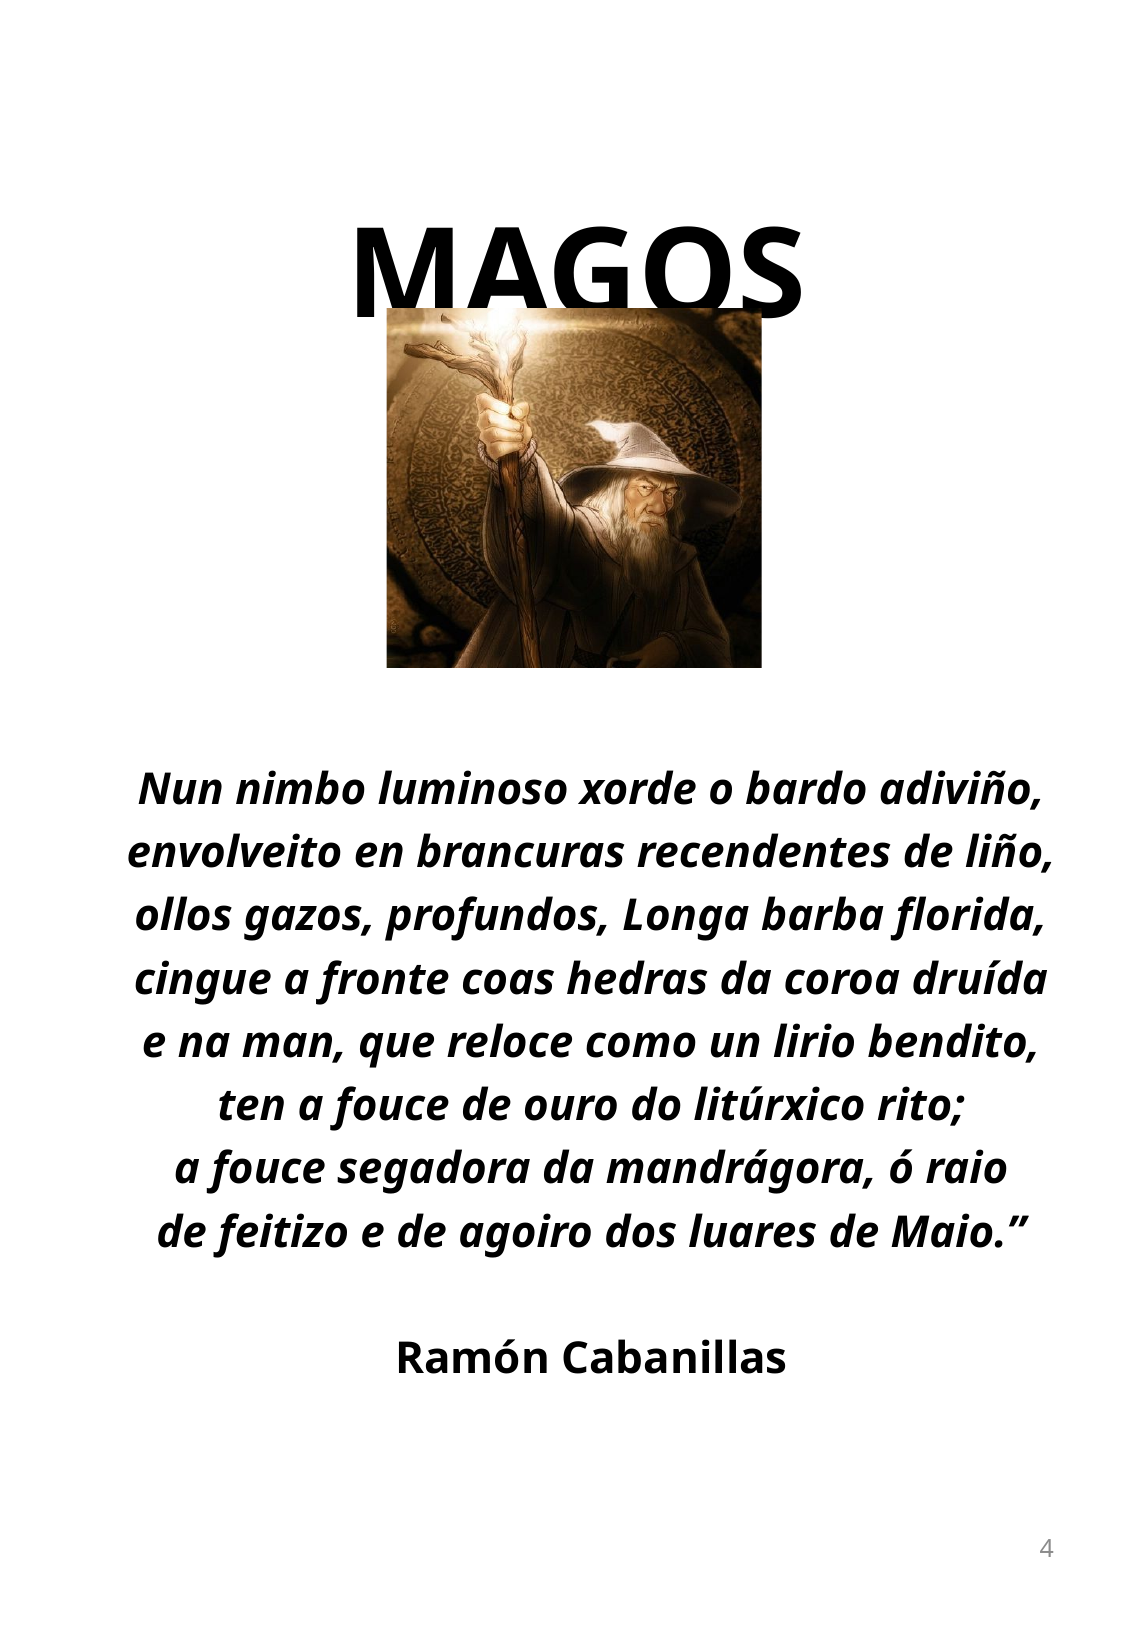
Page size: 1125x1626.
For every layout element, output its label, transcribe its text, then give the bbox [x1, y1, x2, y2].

slide_number 4 [806, 1506, 1069, 1593]
picture [386, 308, 762, 669]
text_box Nun nimbo luminoso xorde o bardo adiviño, envolveito en brancuras recendentes de liño, ollos gazos, profundos, Longa barba florida, cingue a fronte coas hedras da coroa druída e na man, que reloce como un lirio bendito, ten a fouce de ouro do litúrxico rito; a fouce segadora da mandrágora, ó raio de feitizo e de agoiro dos luares de Maio.” Ramón Cabanillas [105, 742, 1078, 1422]
title MAGOS [210, 167, 943, 368]
